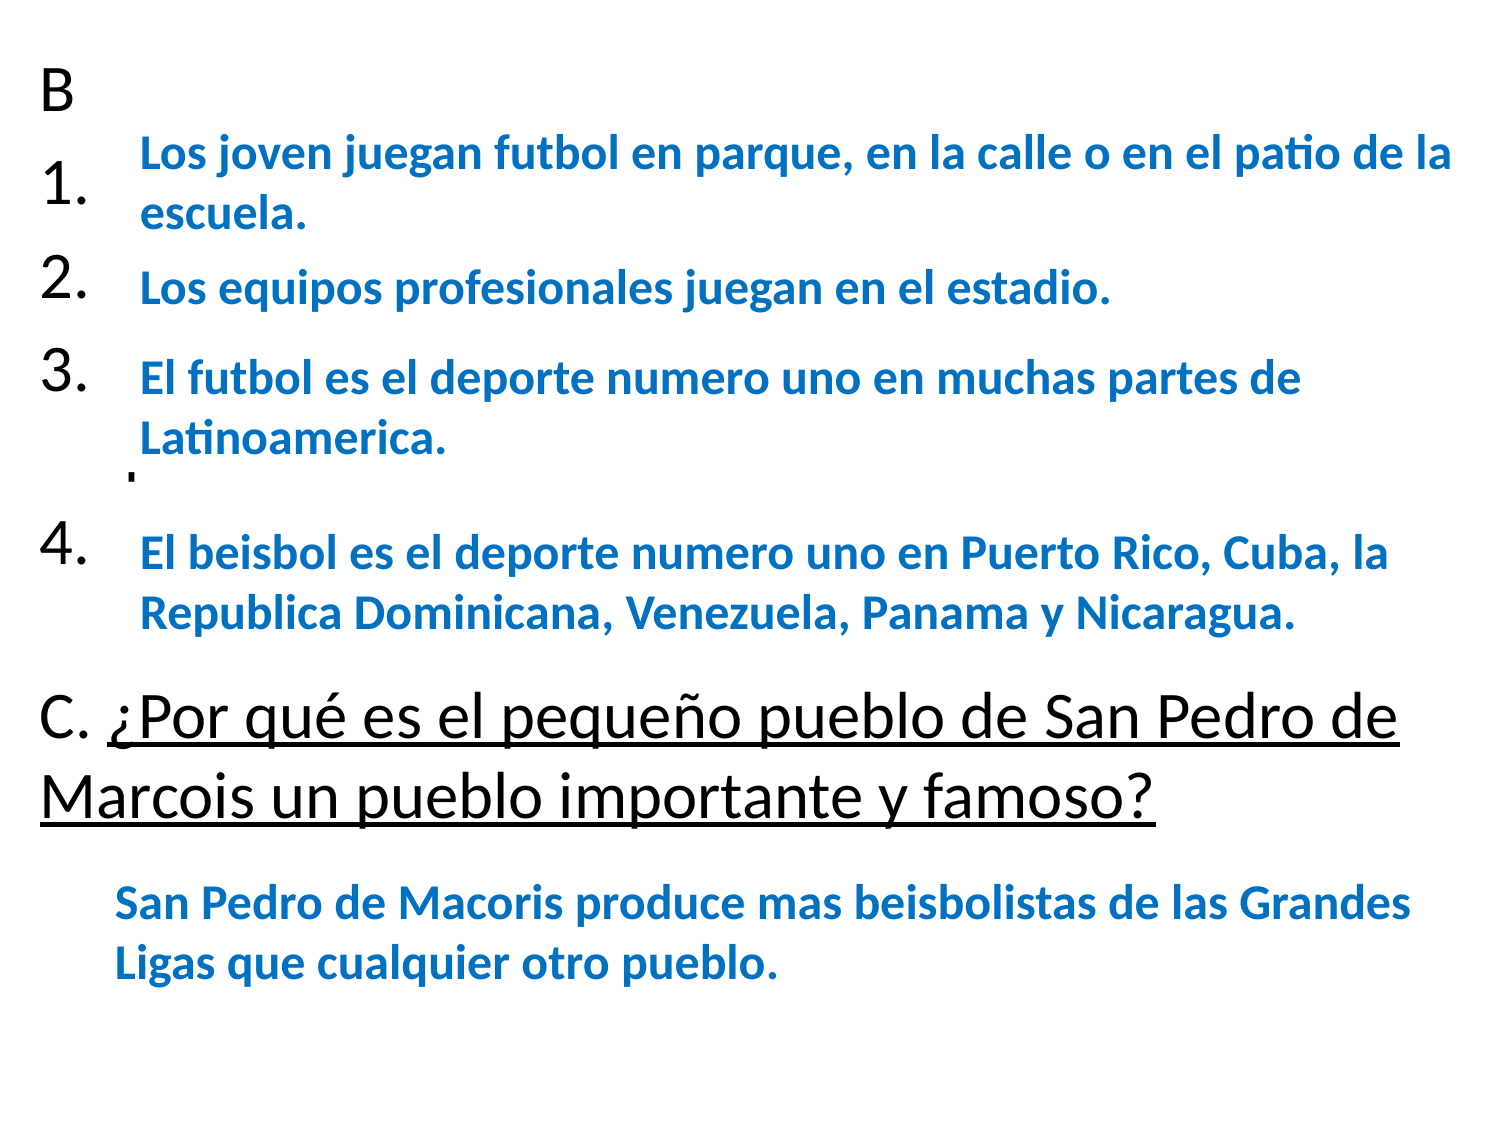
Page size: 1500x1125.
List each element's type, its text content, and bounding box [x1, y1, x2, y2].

text_box El beisbol es el deporte numero uno en Puerto Rico, Cuba, la Republica Dominicana, Venezuela, Panama y Nicaragua. [125, 511, 1500, 647]
text_box Los equipos profesionales juegan en el estadio. [125, 246, 1500, 322]
text_box Los joven juegan futbol en parque, en la calle o en el patio de la escuela. [125, 112, 1500, 246]
text_box El futbol es el deporte numero uno en muchas partes de Latinoamerica. [125, 337, 1500, 473]
text_box San Pedro de Macoris produce mas beisbolistas de las Grandes Ligas que cualquier otro pueblo. [99, 861, 1475, 997]
list B ¿Dónde juegan futbol los jovenes? ¿Dónde juegan los equipos profesionales? ¿Cuál es el deporte numero uno en muchas partes? ¿En que paises es el beisbol el deporte numero uno? C. ¿Por qué es el pequeño pueblo de San Pedro de Marcois un pueblo importante y famoso? [24, 37, 1463, 1088]
